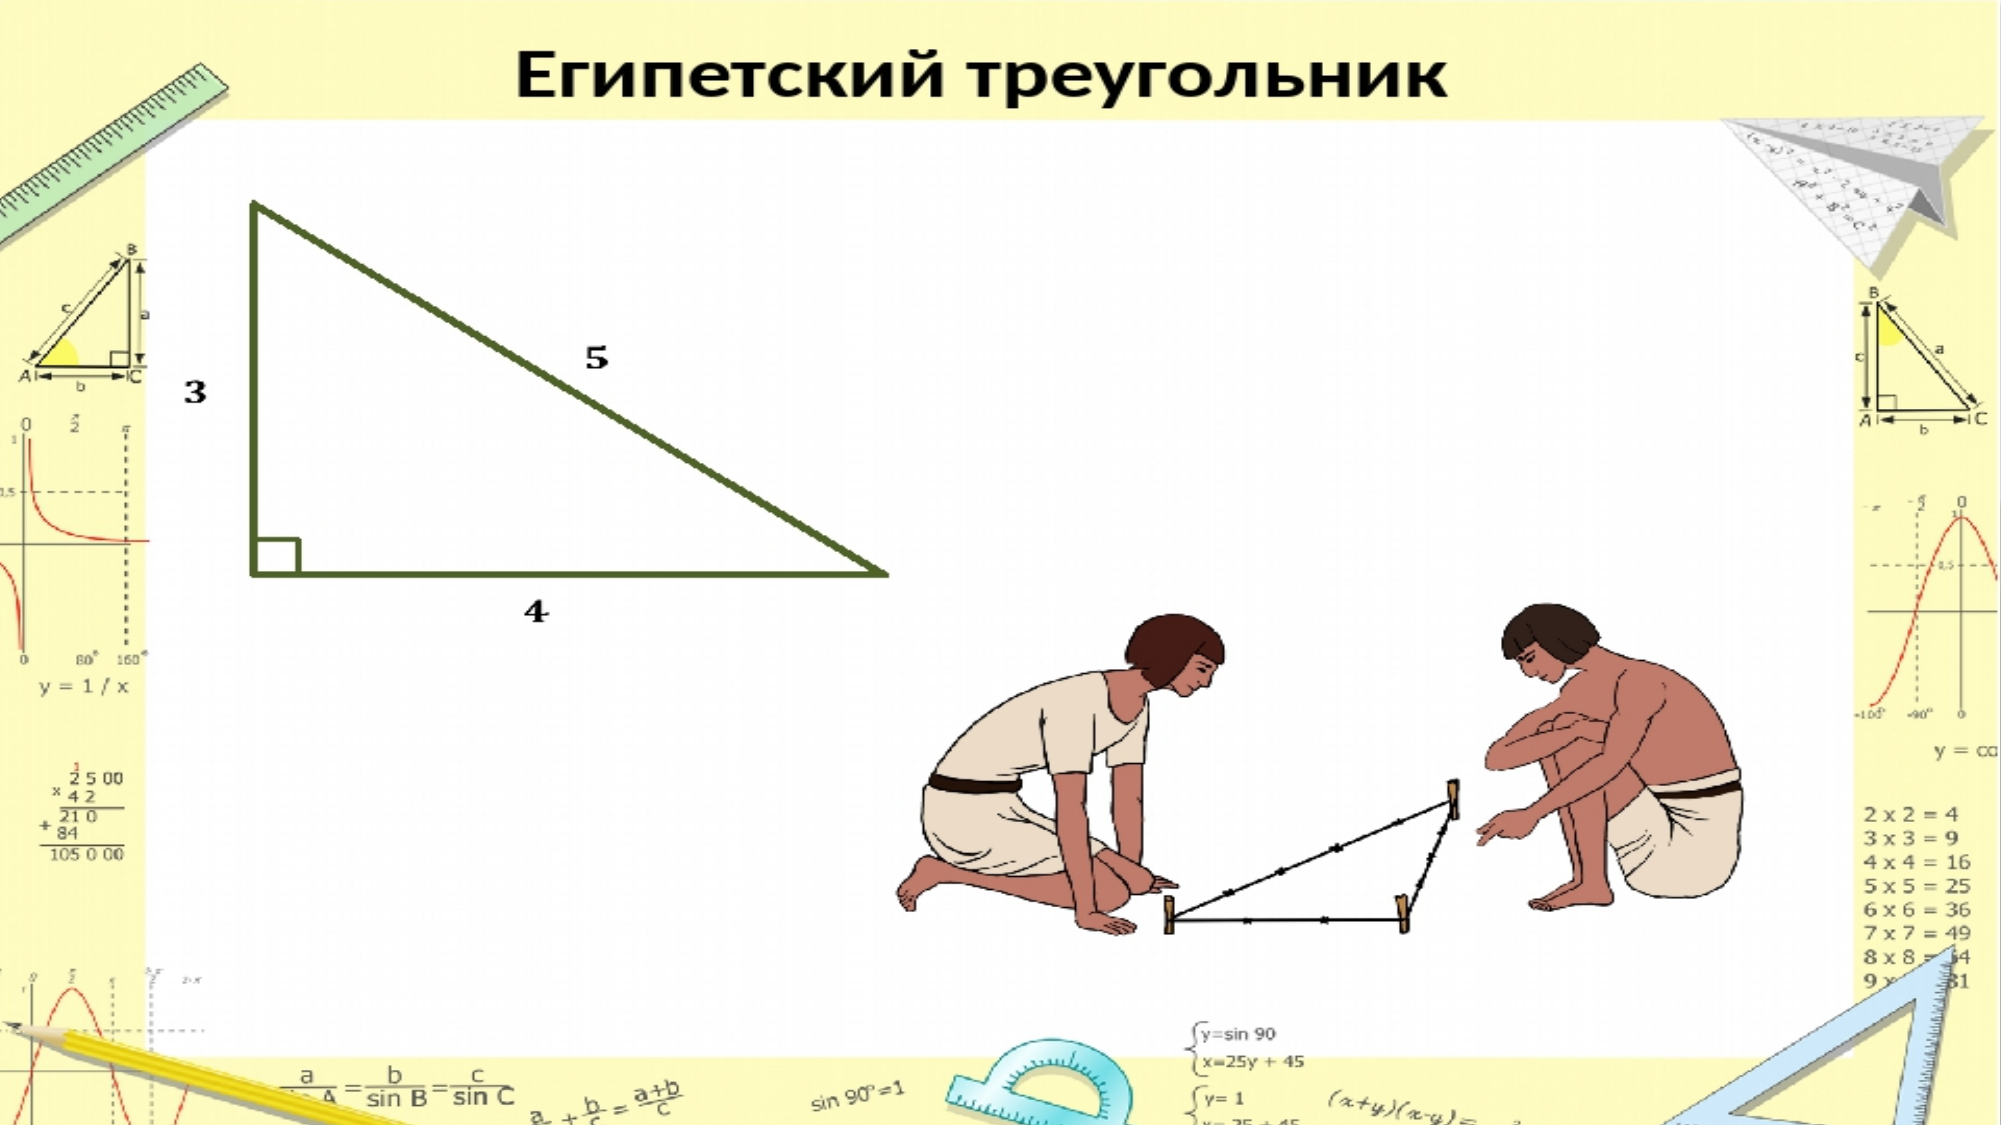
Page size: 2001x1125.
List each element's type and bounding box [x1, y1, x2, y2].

list [0, 0, 2000, 1125]
